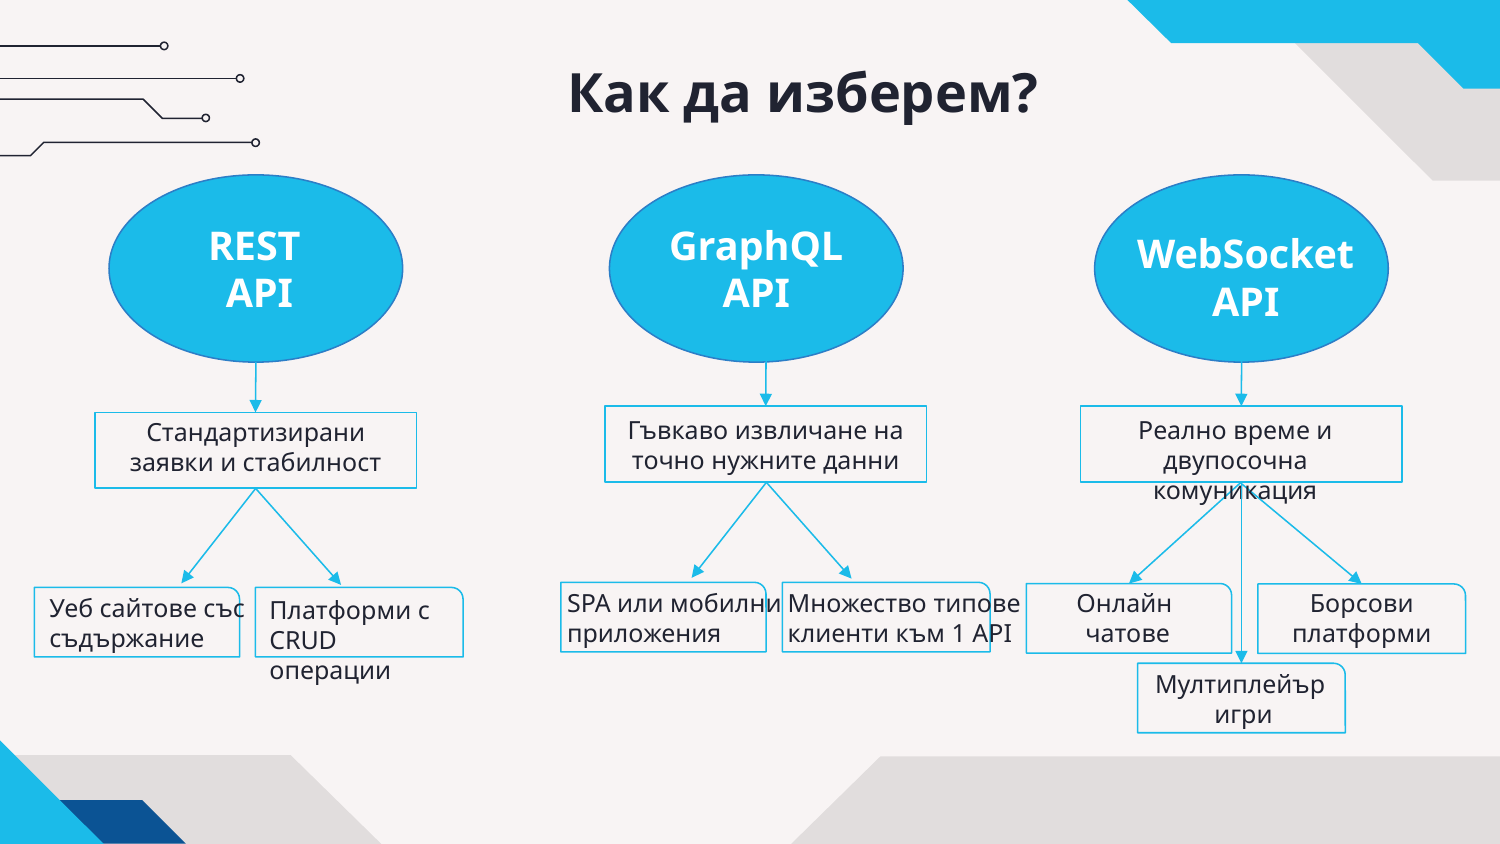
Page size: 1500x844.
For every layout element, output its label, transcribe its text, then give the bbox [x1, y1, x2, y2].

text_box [551, 572, 801, 652]
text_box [1128, 481, 1241, 584]
text_box Платформи с CRUD операции [287, 579, 465, 649]
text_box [1242, 483, 1363, 585]
text_box [648, 174, 865, 205]
text_box Как да изберем? [552, 43, 1105, 139]
text_box Мултиплейър игри [1113, 653, 1374, 716]
text_box REST API [158, 205, 361, 247]
text_box [287, 649, 464, 657]
text_box [1122, 174, 1361, 214]
text_box [1080, 406, 1403, 482]
text_box Борсови платформи [1259, 572, 1465, 639]
text_box [805, 636, 991, 652]
text_box [1137, 716, 1346, 733]
text_box [109, 174, 403, 363]
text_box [181, 488, 256, 575]
text_box [609, 205, 904, 363]
text_box [605, 463, 927, 482]
text_box [1257, 591, 1466, 654]
text_box Множество типове клиенти към 1 API [806, 572, 1030, 636]
text_box GraphQL API [647, 205, 866, 286]
text_box [1094, 223, 1389, 363]
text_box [258, 488, 342, 586]
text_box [34, 576, 284, 658]
text_box [94, 461, 417, 489]
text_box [765, 481, 852, 579]
text_box Реално време и двупосочна комуникация [1082, 399, 1389, 459]
text_box Гъвкаво извличане на точно нужните данни [592, 399, 939, 463]
text_box Онлайн чатове [1030, 572, 1225, 630]
text_box WebSocket API [1113, 214, 1378, 278]
text_box [1026, 583, 1232, 654]
text_box Стандартизирани заявки и стабилност [94, 401, 417, 461]
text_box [691, 482, 767, 570]
